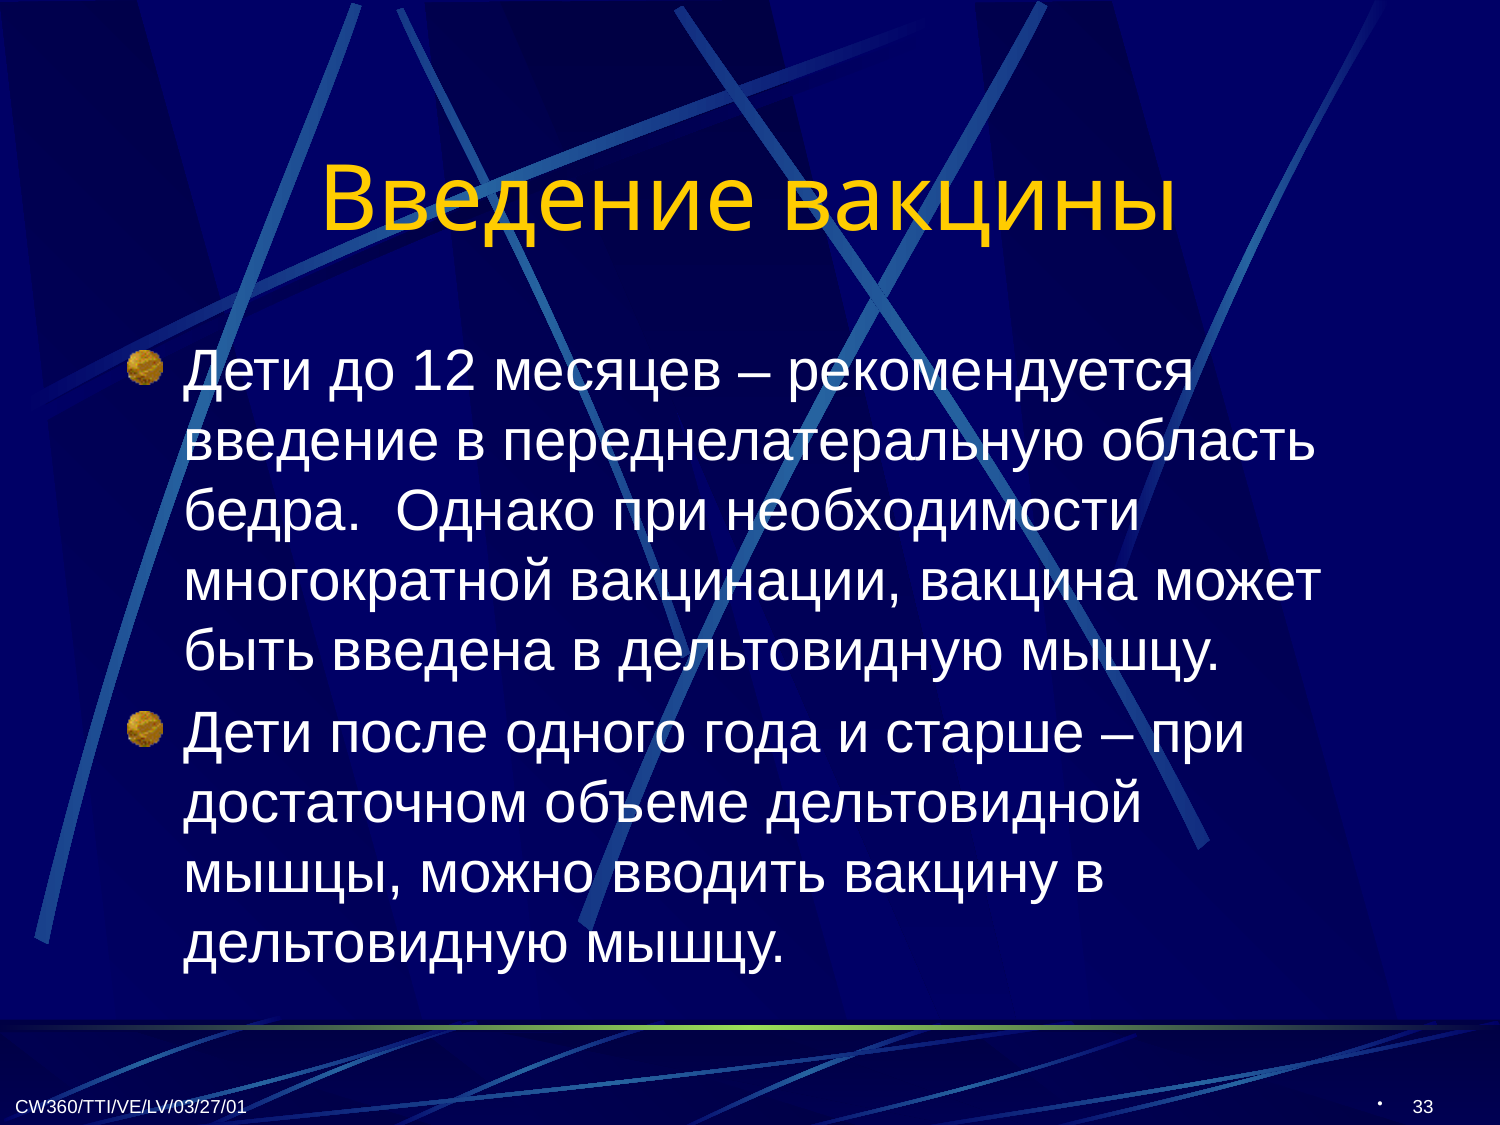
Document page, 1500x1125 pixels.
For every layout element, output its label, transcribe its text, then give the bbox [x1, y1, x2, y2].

list Дети до 12 месяцев – рекомендуется введение в переднелатеральную область бедра. Однако при необходимости многократной вакцинации, вакцина может быть введена в дельтовидную мышцу. Дети после одного года и старше – при достаточном объеме дельтовидной мышцы, можно вводить вакцину в дельтовидную мышцу. [112, 324, 1388, 1001]
picture [127, 350, 163, 385]
footer CW360/TTI/VE/LV/03/27/01 [0, 1074, 401, 1125]
title Введение вакцины [112, 131, 1388, 257]
picture [127, 711, 163, 747]
